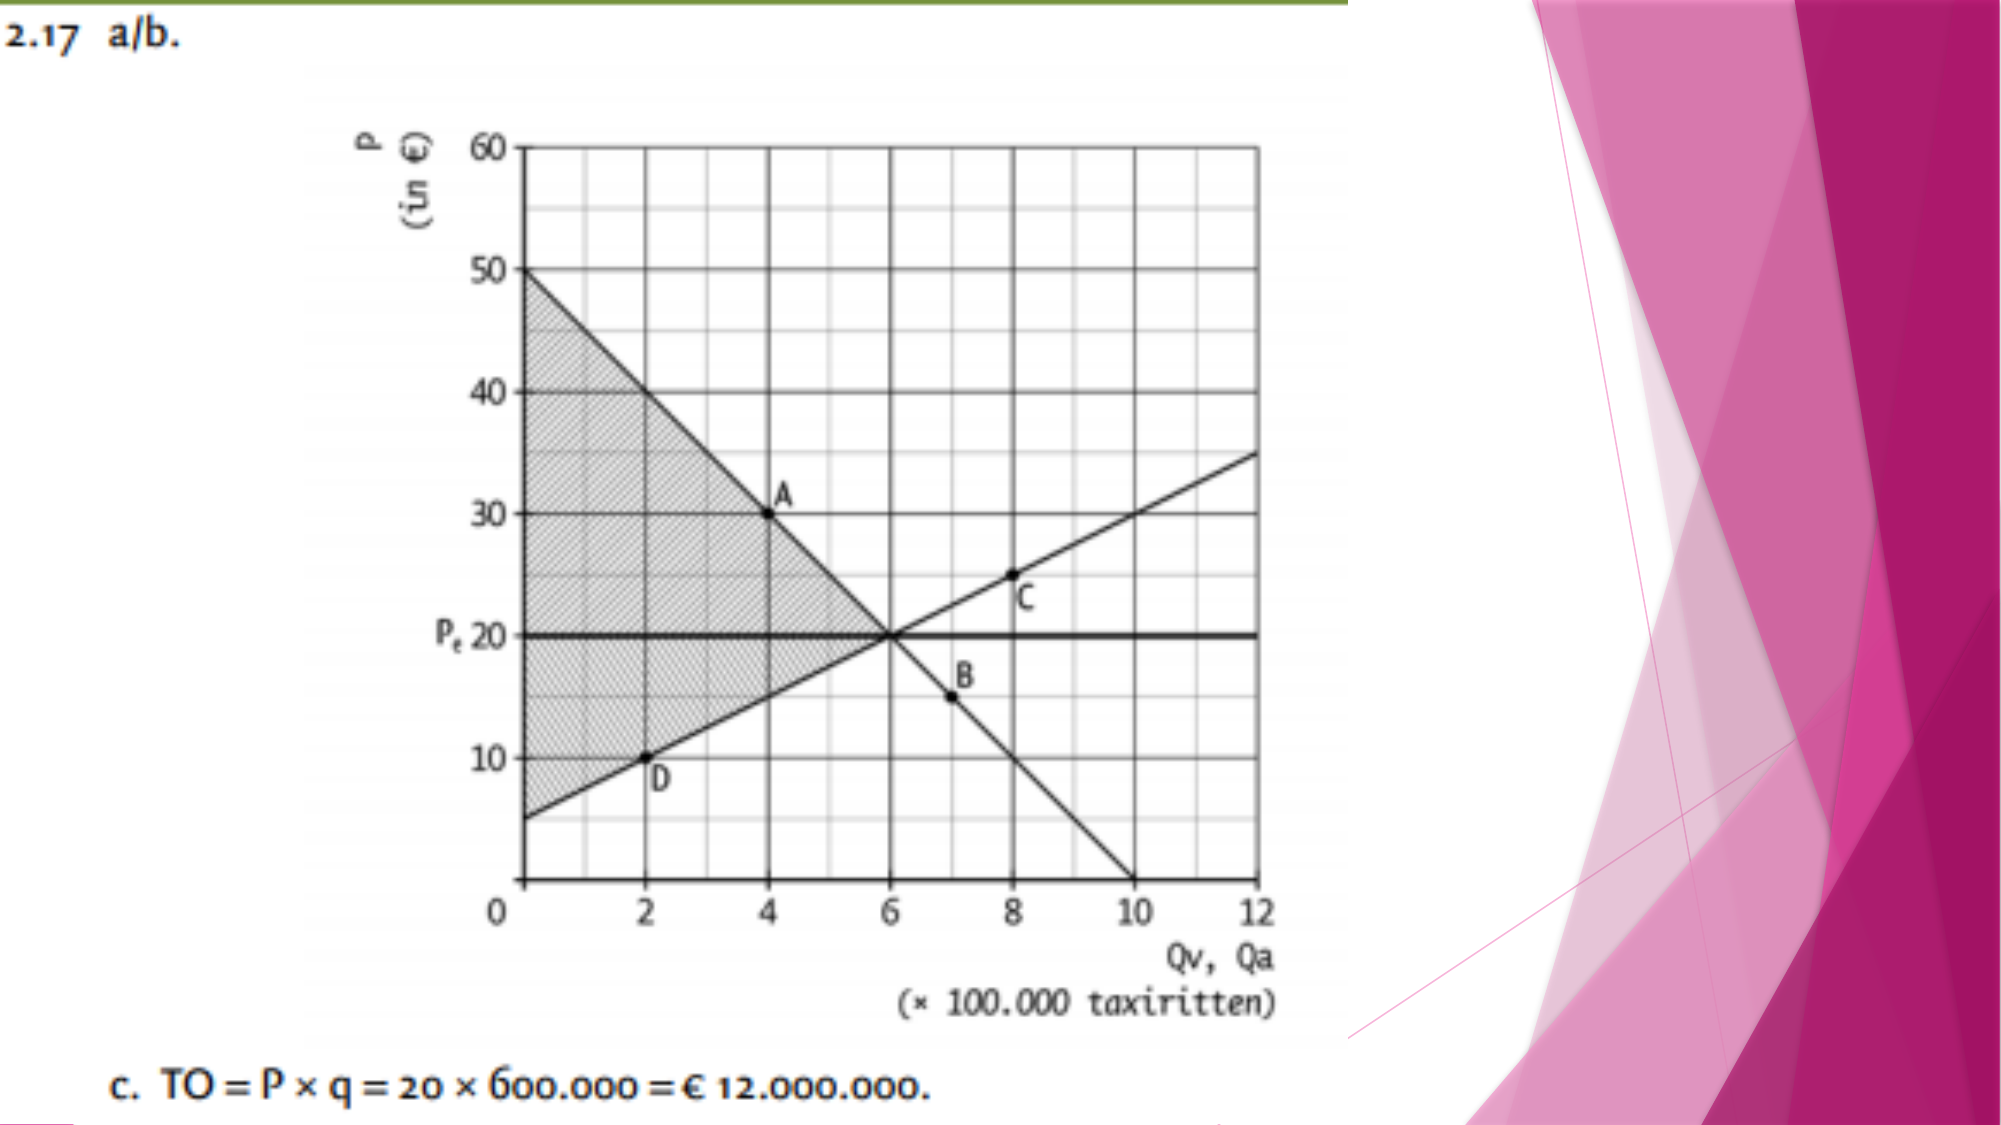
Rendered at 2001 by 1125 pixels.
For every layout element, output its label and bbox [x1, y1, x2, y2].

picture [0, 0, 1349, 1125]
